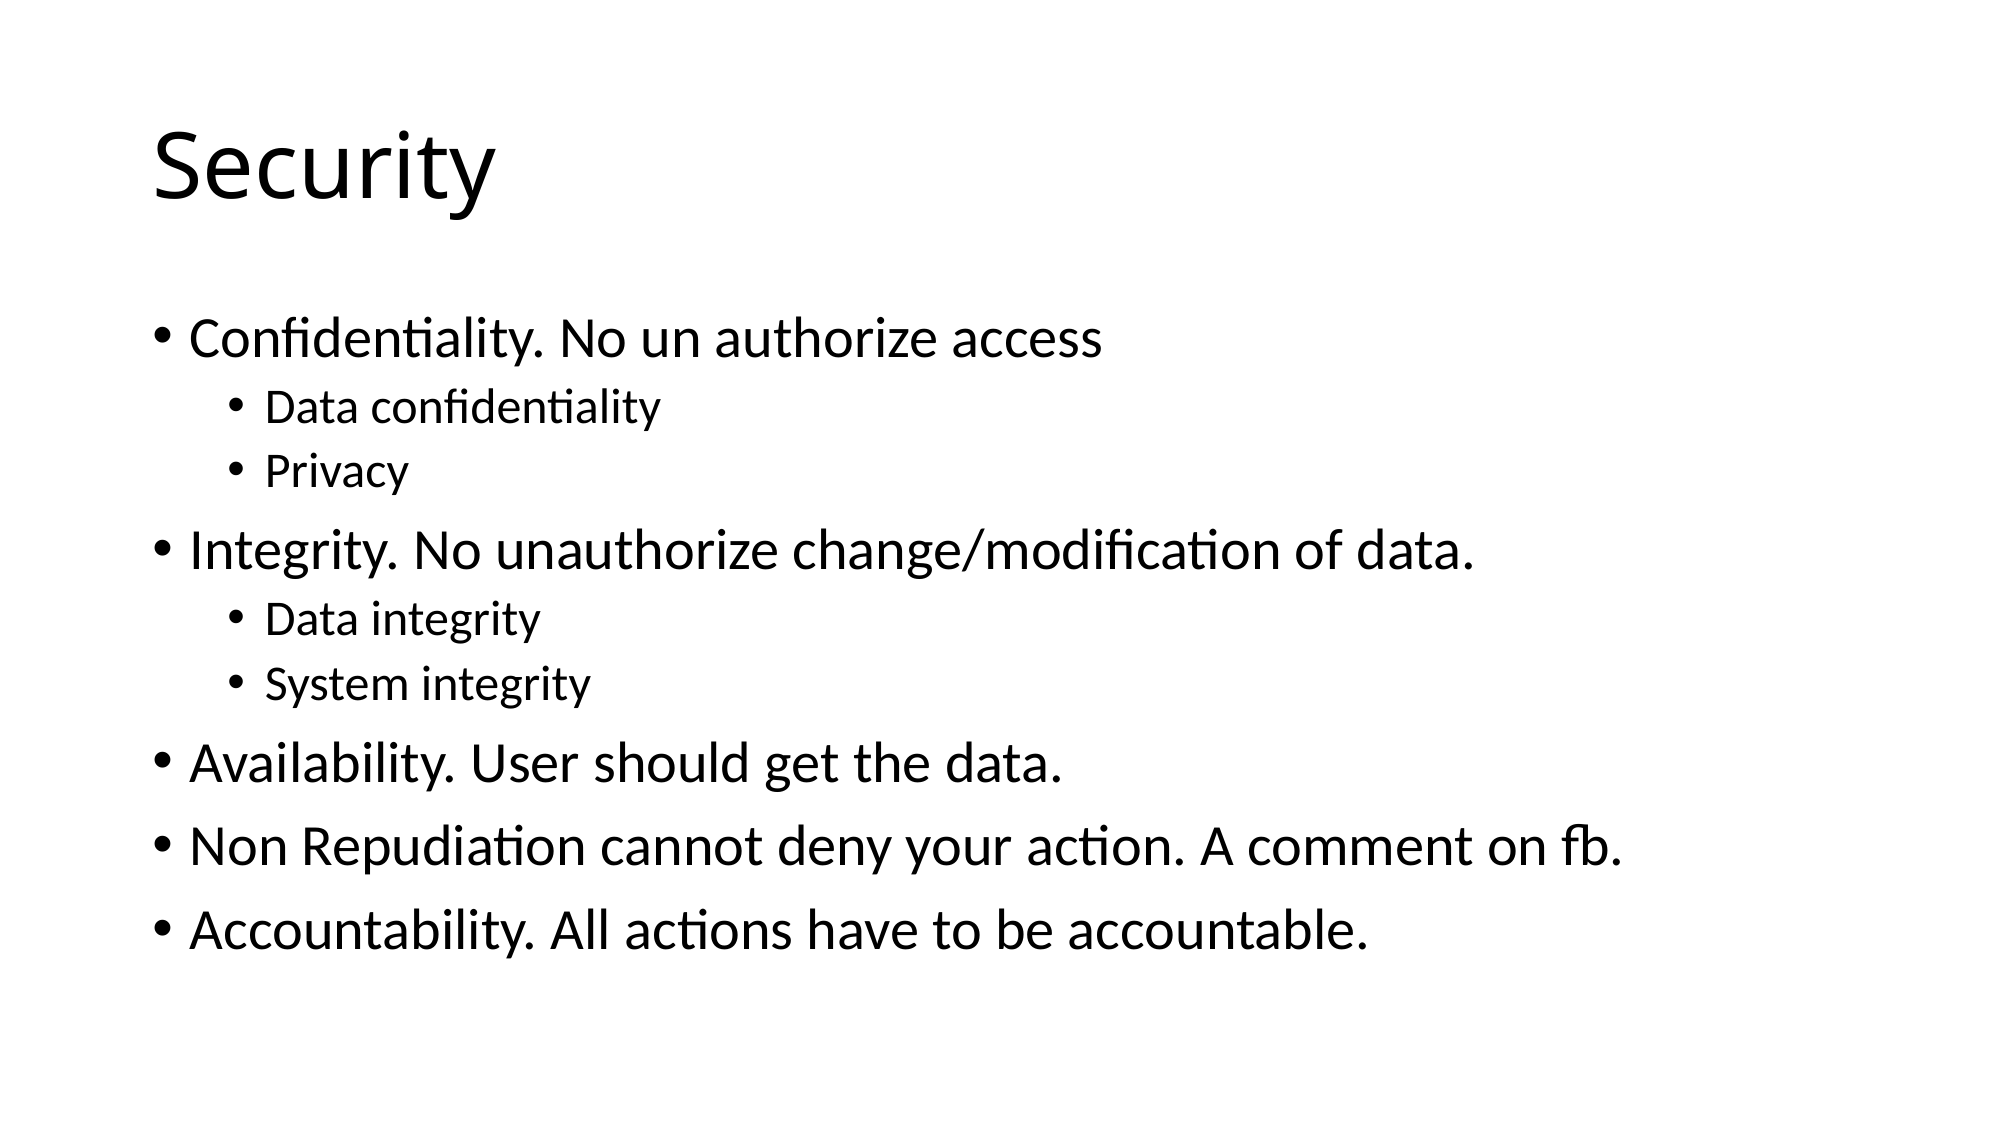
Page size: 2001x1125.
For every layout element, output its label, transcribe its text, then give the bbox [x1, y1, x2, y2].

title Security [137, 59, 1863, 278]
list Confidentiality. No un authorize access Data confidentiality Privacy Integrity. No unauthorize change/modification of data. Data integrity System integrity Availability. User should get the data. Non Repudiation cannot deny your action. A comment on fb. Accountability. All actions have to be accountable. [137, 299, 1863, 1014]
